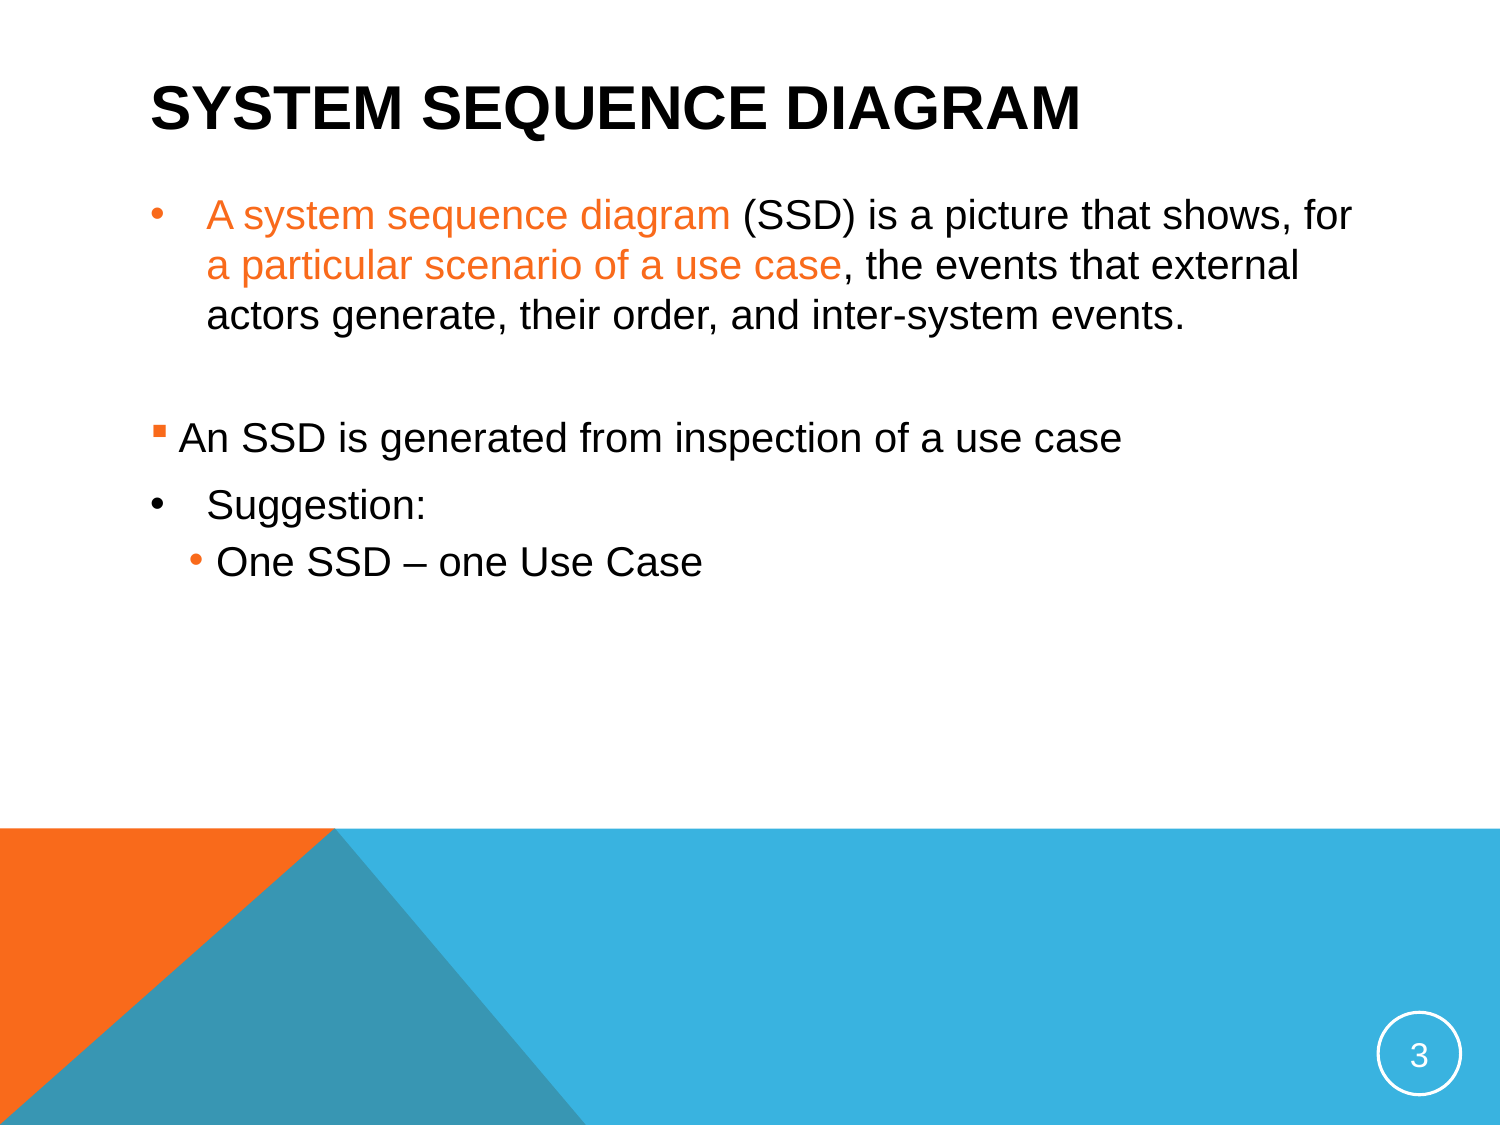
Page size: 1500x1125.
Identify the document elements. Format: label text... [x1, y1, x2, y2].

list A system sequence diagram (SSD) is a picture that shows, for a particular scenario of a use case, the events that external actors generate, their order, and inter-system events. An SSD is generated from inspection of a use case Suggestion: One SSD – one Use Case [135, 180, 1369, 768]
slide_number 3 [1376, 1010, 1463, 1097]
title System sequence diagram [135, 60, 1369, 150]
